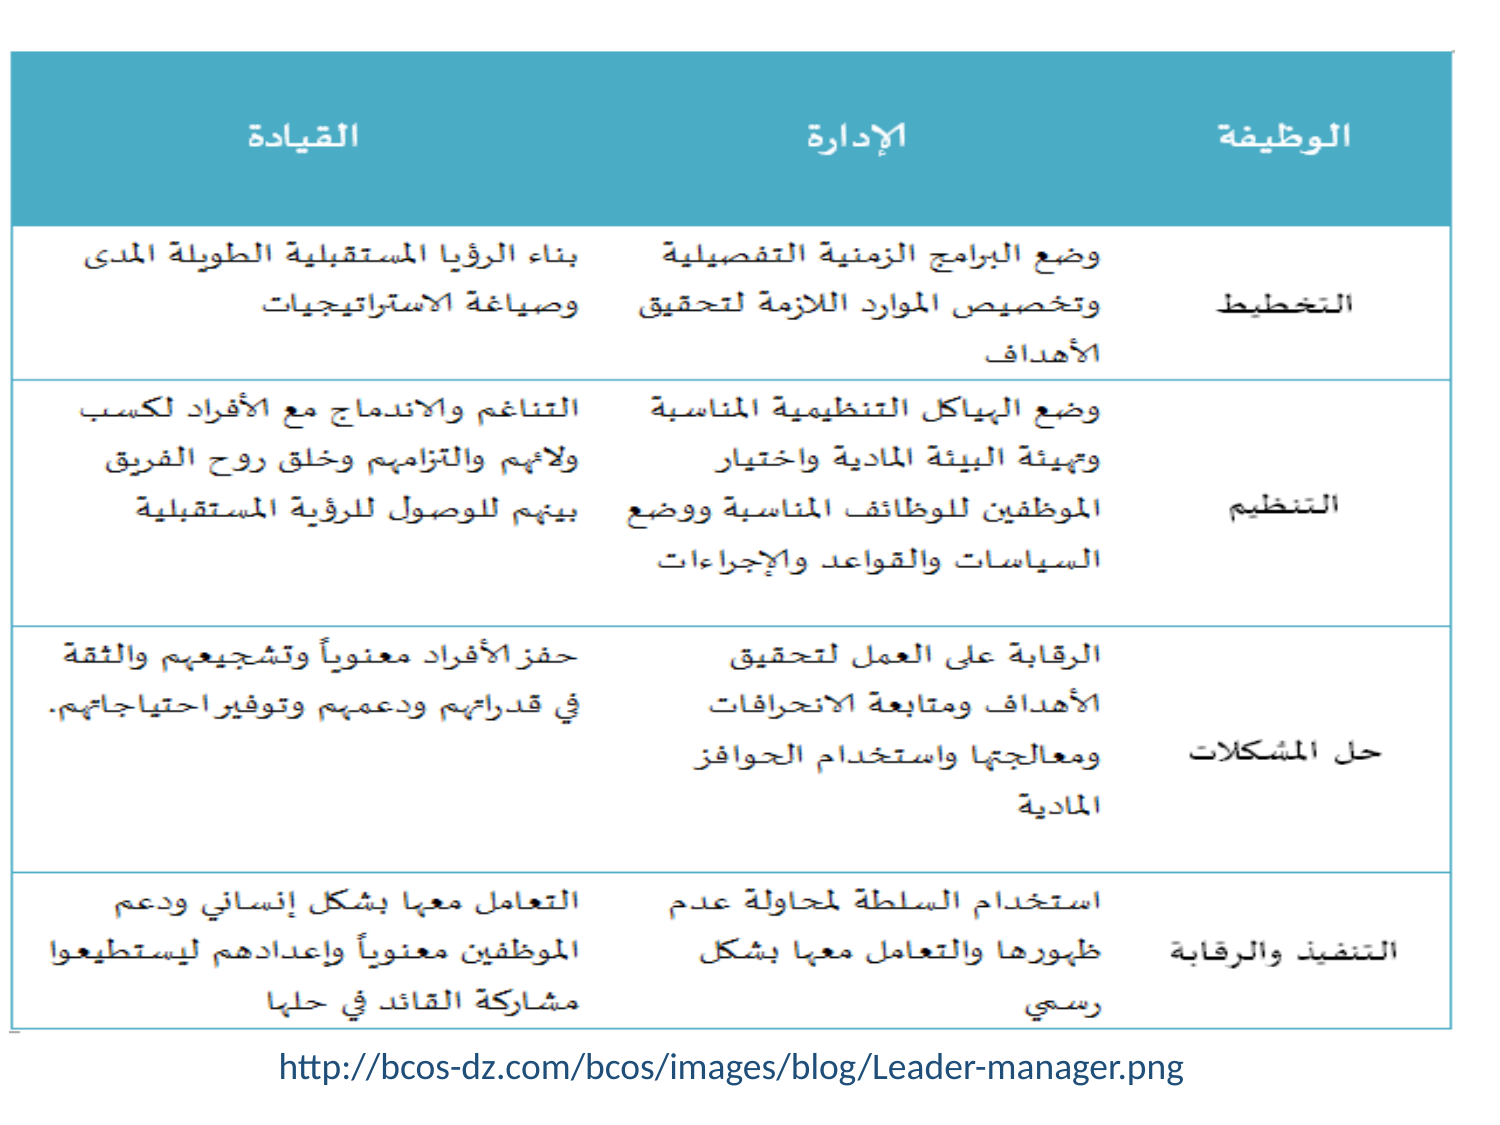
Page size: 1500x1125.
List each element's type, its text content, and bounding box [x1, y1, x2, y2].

picture [9, 50, 1455, 1061]
text_box http://bcos-dz.com/bcos/images/blog/Leader-manager.png [184, 1035, 1280, 1095]
